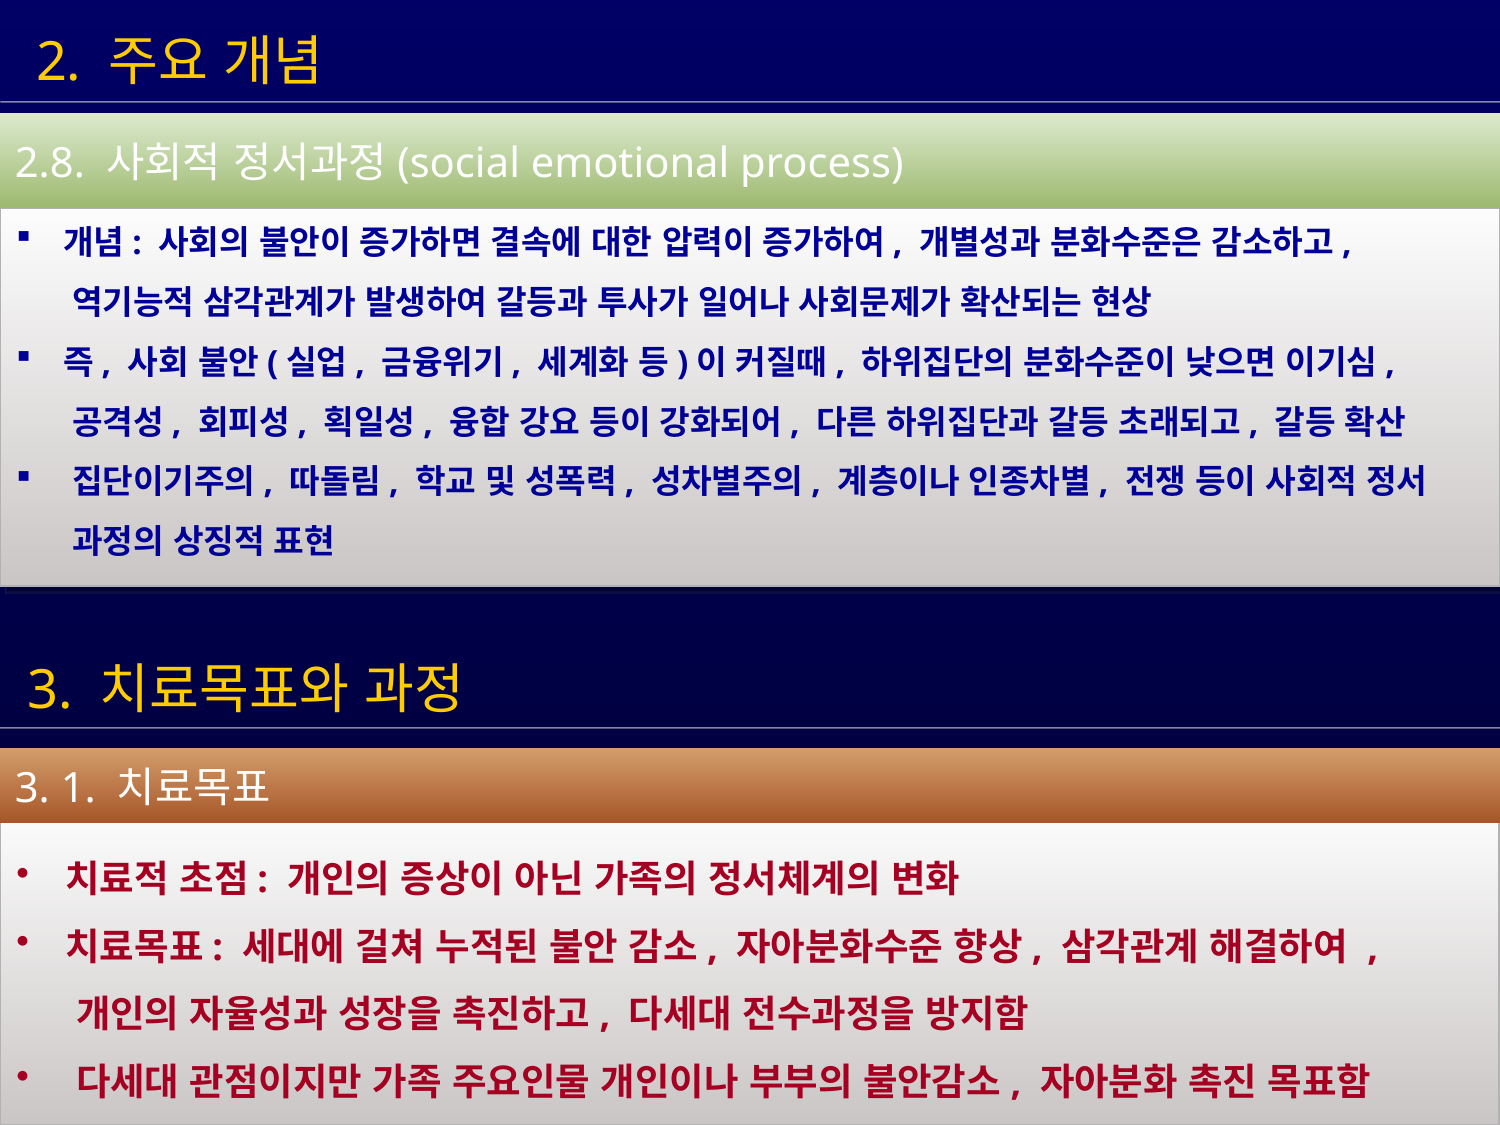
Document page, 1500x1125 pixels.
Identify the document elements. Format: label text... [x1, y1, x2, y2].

text_box 3. 1. 치료목표 [0, 748, 1500, 823]
text_box 3. 치료목표와 과정 [12, 647, 481, 727]
text_box 치료적 초점: 개인의 증상이 아닌 가족의 정서체계의 변화 치료목표: 세대에 걸쳐 누적된 불안 감소, 자아분화수준 향상, 삼각관계 해결하여 , 개인의 자율성과 성장을 촉진하고, 다세대 전수과정을 방지함 다세대 관점이지만 가족 주요인물 개인이나 부부의 불안감소, 자아분화 촉진 목표함 [0, 823, 1500, 1125]
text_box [0, 113, 1500, 587]
text_box 2. 주요 개념 [21, 19, 339, 99]
